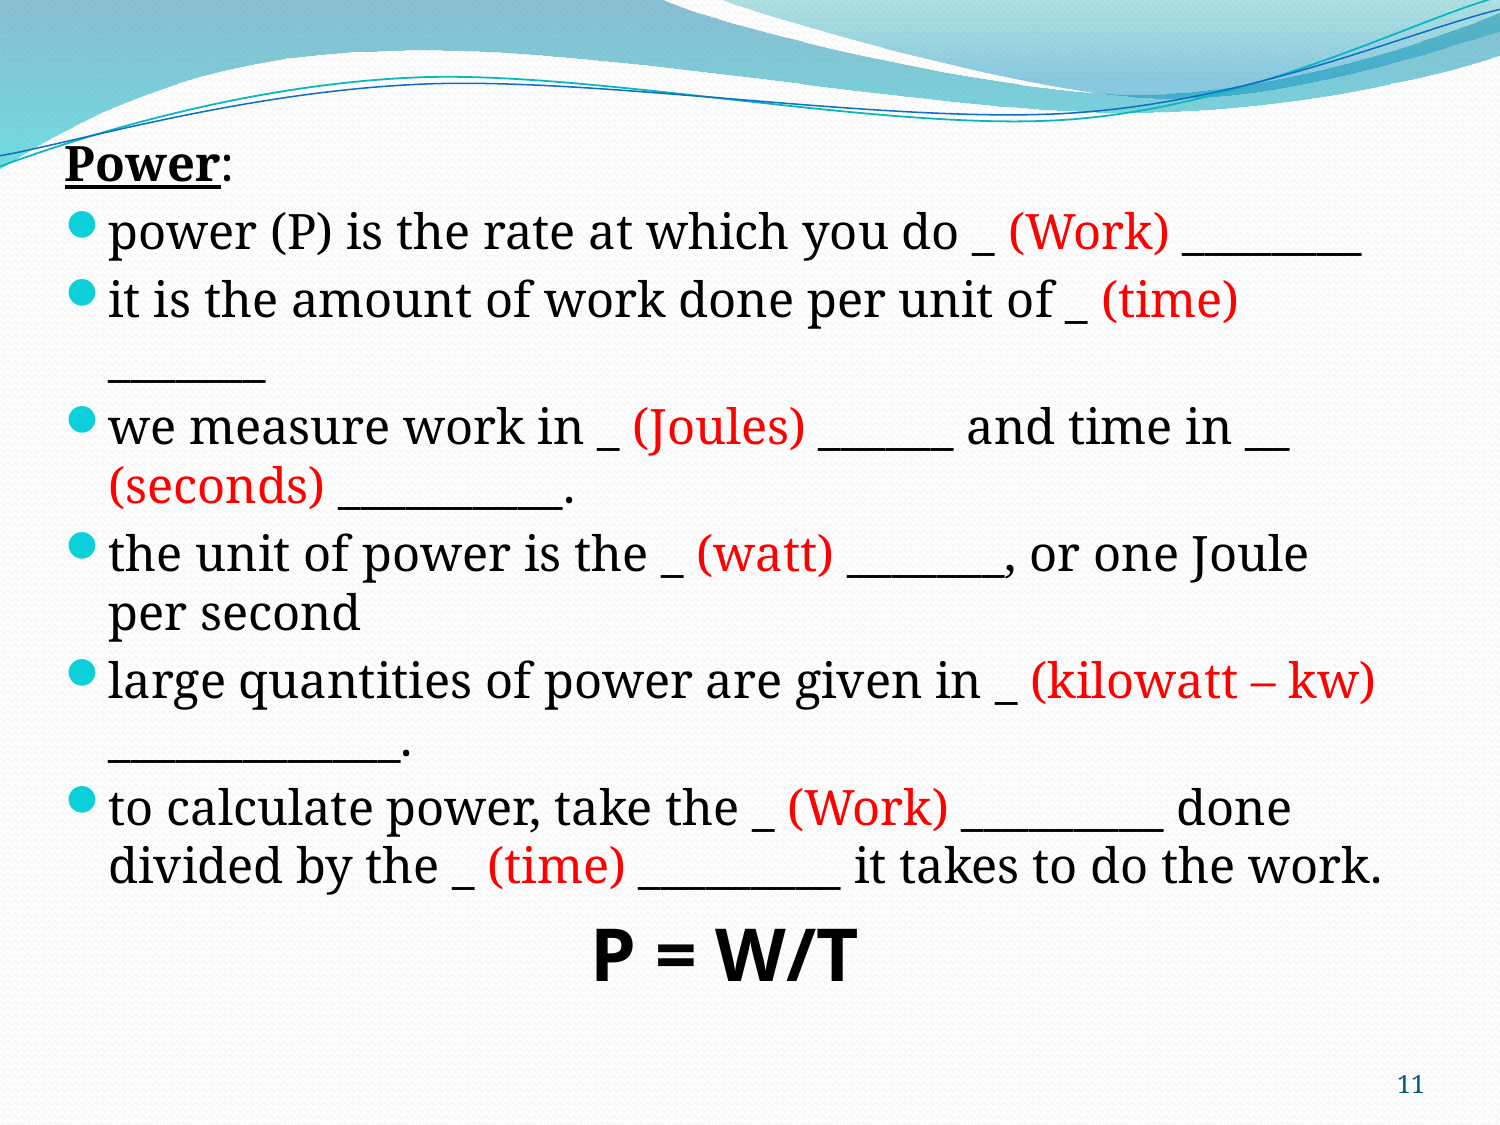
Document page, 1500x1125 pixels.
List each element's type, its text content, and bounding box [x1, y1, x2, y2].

slide_number 11 [1299, 1042, 1425, 1103]
list Power: power (P) is the rate at which you do _ (Work) ________ it is the amount of work done per unit of _ (time) _______ we measure work in _ (Joules) ______ and time in __ (seconds) __________. the unit of power is the _ (watt) _______, or one Joule per second large quantities of power are given in _ (kilowatt – kw) _____________. to calculate power, take the _ (Work) _________ done divided by the _ (time) _________ it takes to do the work. P = W/T [50, 125, 1400, 1038]
